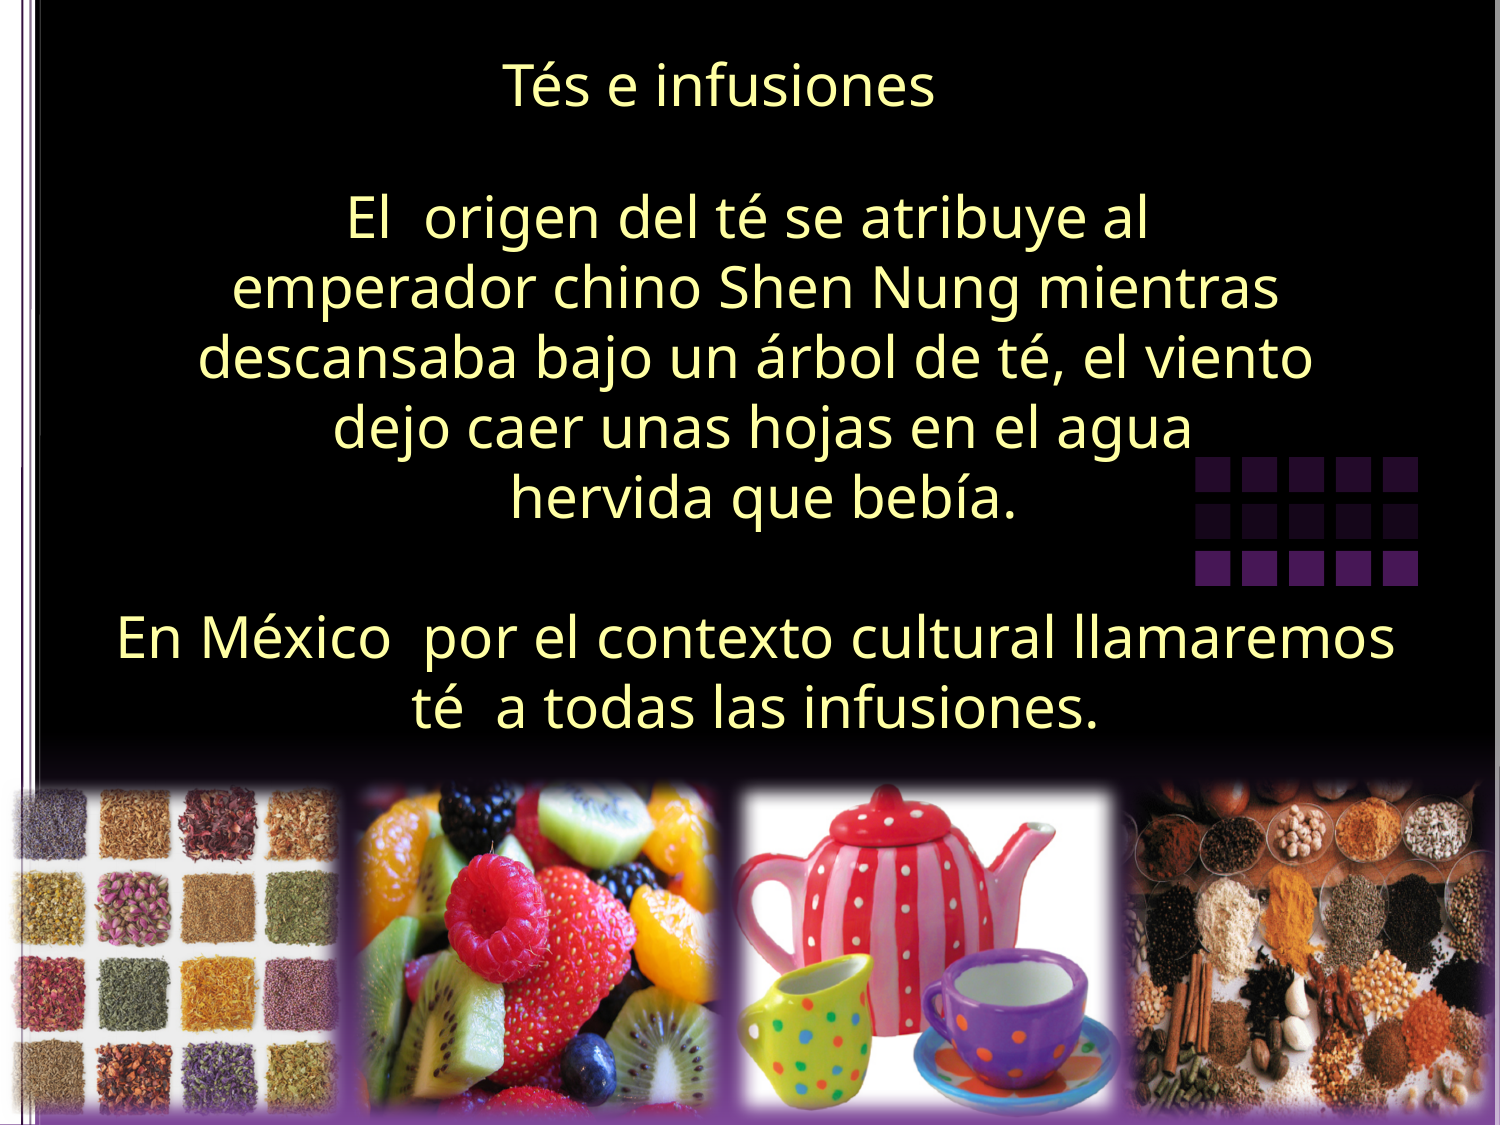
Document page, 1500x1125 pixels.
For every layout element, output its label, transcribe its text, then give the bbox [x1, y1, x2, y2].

subtitle Tés e infusiones [242, 19, 1211, 126]
text_box El origen del té se atribuye al emperador chino Shen Nung mientras descansaba bajo un árbol de té, el viento dejo caer unas hojas en el agua hervida que bebía. En México por el contexto cultural llamaremos té a todas las infusiones. [100, 172, 1412, 763]
picture [0, 774, 1500, 1125]
